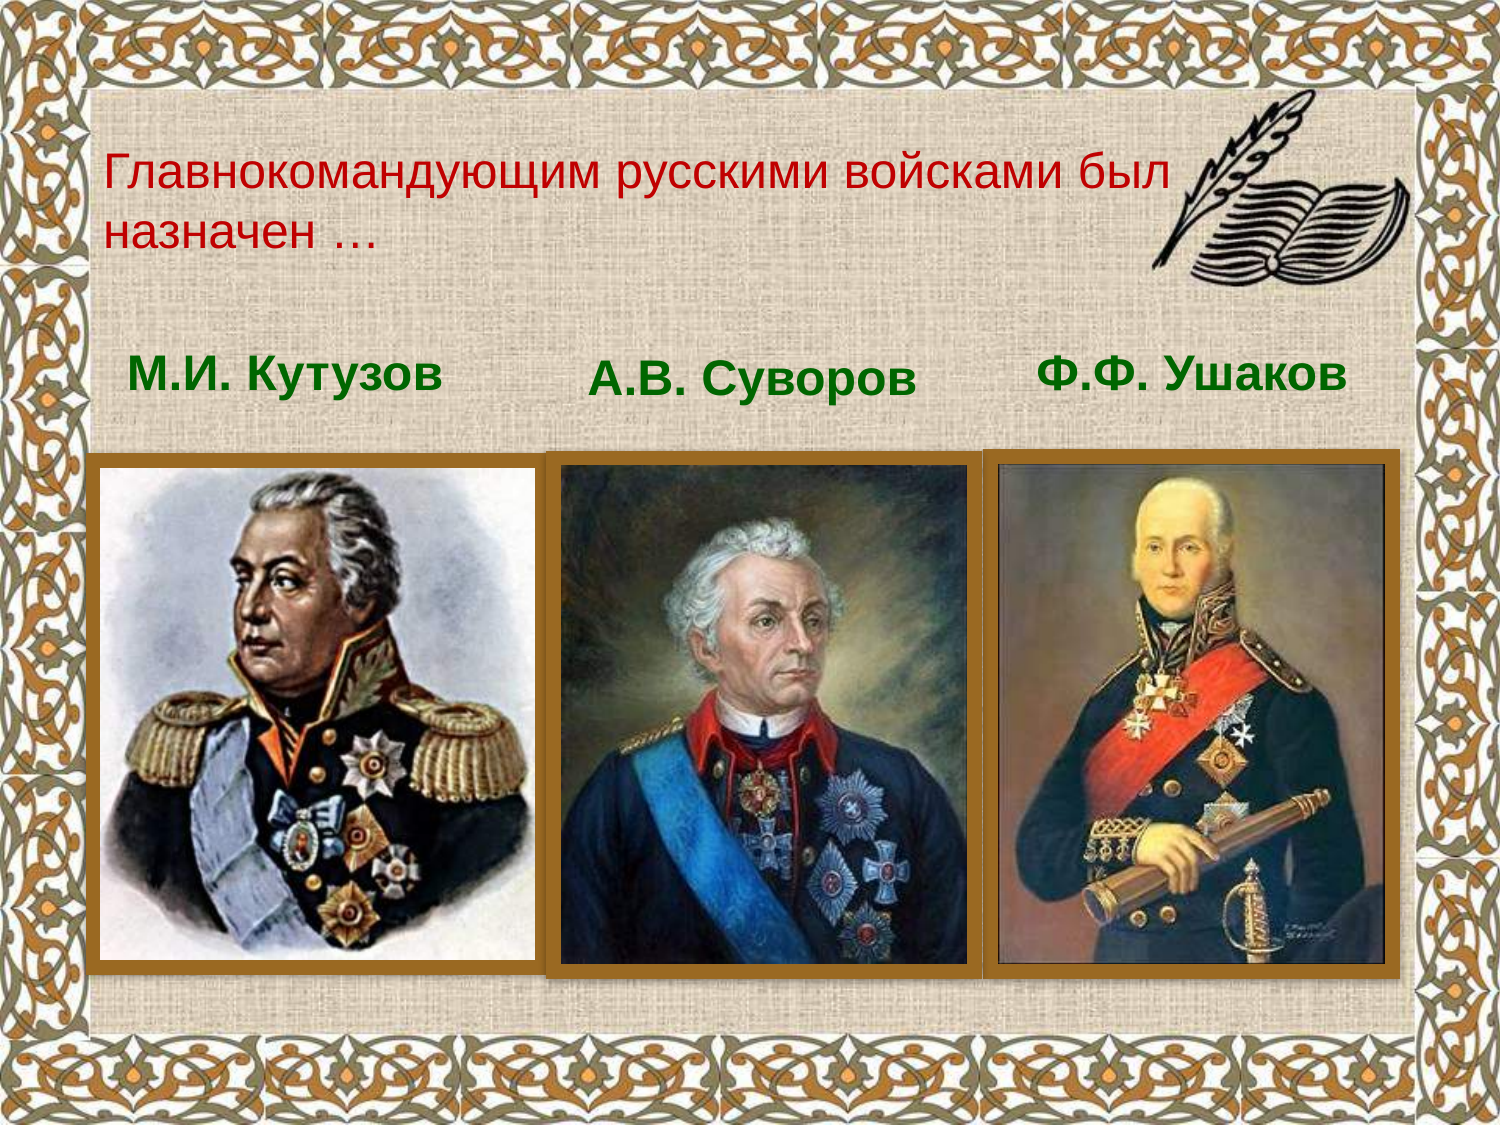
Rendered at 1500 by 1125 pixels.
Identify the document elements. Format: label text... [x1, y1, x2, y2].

picture [0, 0, 1500, 1125]
text_box М.И. Кутузов [112, 333, 703, 408]
text_box Главнокомандующим русскими войсками был назначен … [88, 130, 1187, 266]
text_box А.В. Суворов [572, 338, 987, 413]
text_box Ф.Ф. Ушаков [1021, 333, 1400, 408]
